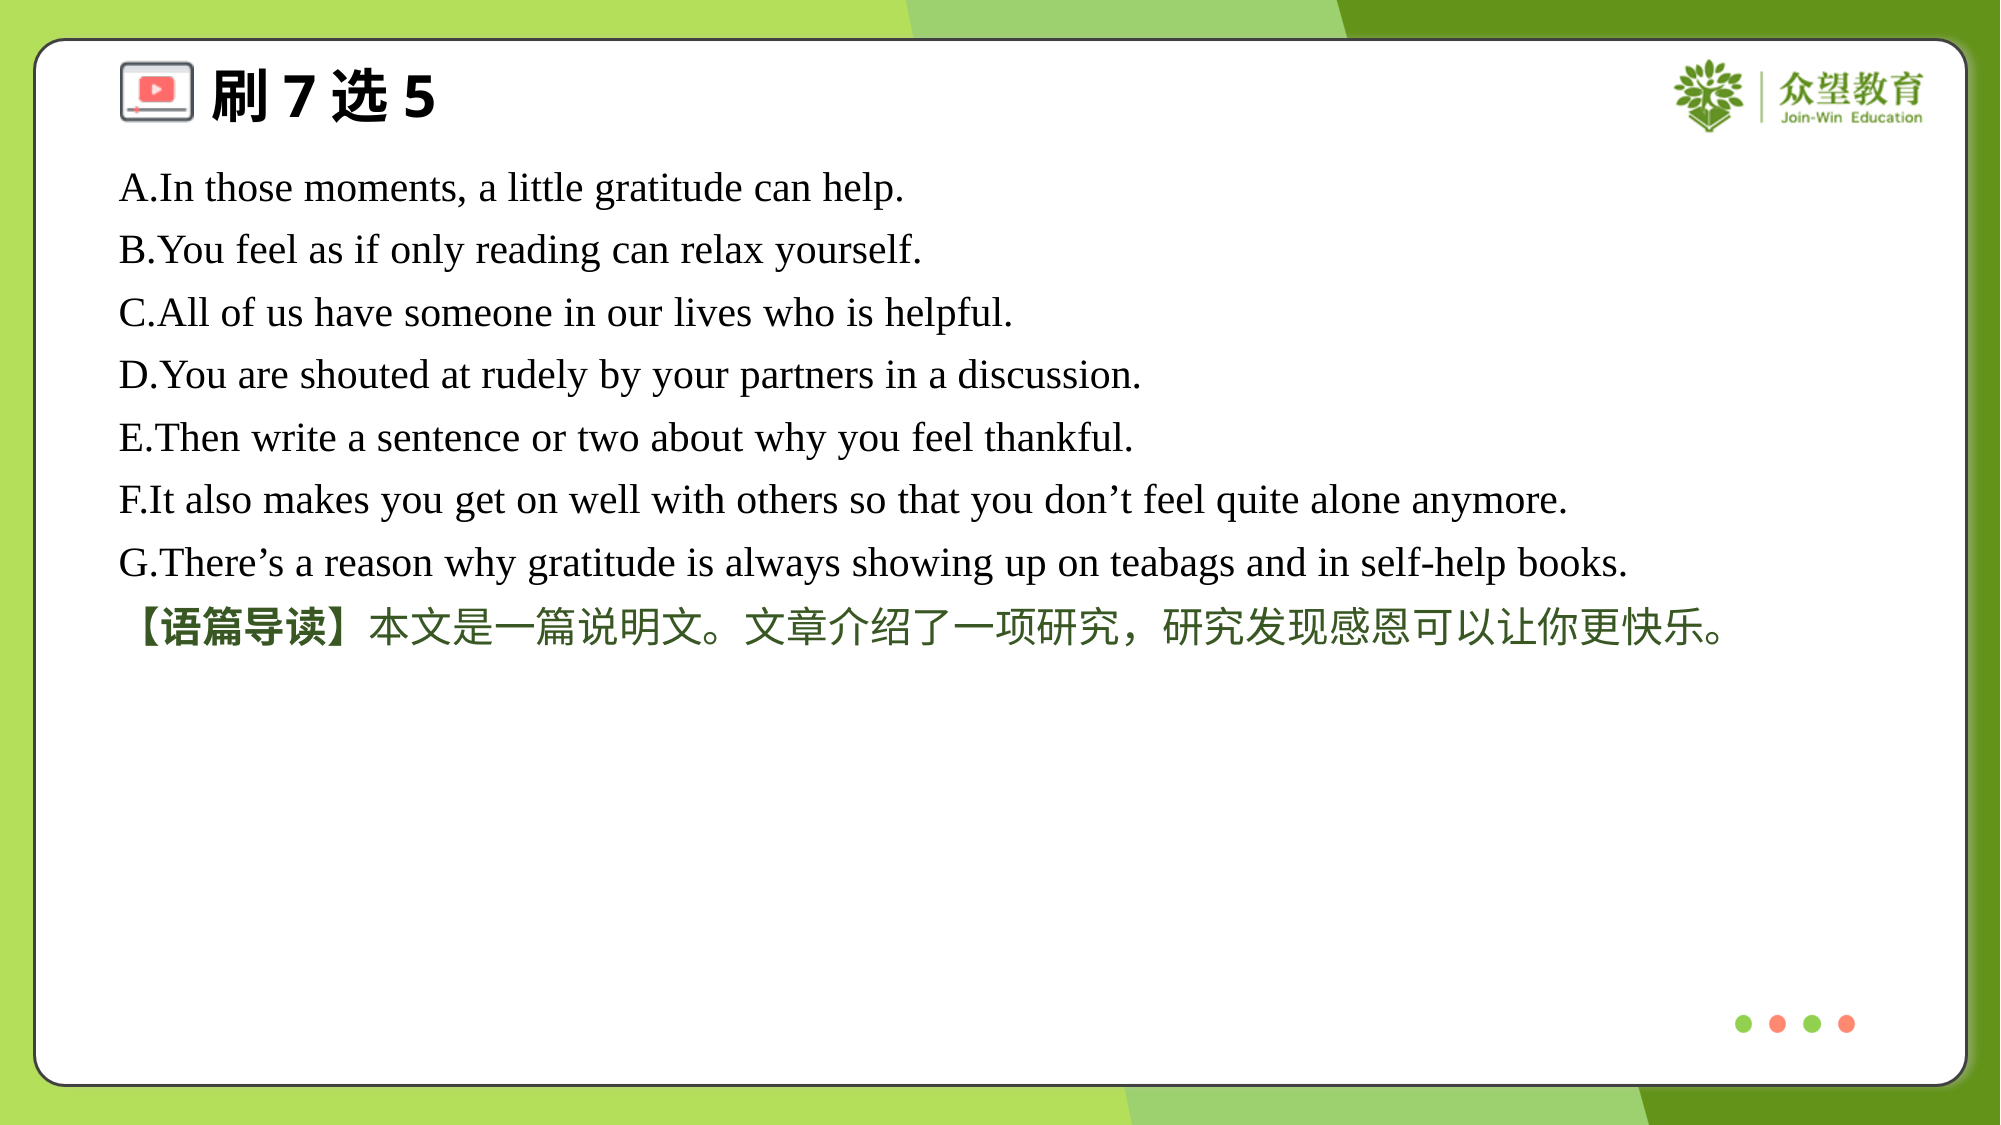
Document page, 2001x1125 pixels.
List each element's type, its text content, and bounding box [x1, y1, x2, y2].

text_box 【语篇导读】本文是一篇说明文。文章介绍了一项研究，研究发现感恩可以让你更快乐。 [118, 588, 1883, 652]
text_box A.In those moments, a little gratitude can help. B.You feel as if only reading can relax yourself. C.All of us have someone in our lives who is helpful. D.You are shouted at rudely by your partners in a discussion. E.Then write a sentence or two about why you feel thankful. F.It also makes you get on well with others so that you don’t feel quite alone anymore. G.There’s a reason why gratitude is always showing up on teabags and in self-help books. [118, 146, 1883, 585]
picture [0, 0, 2000, 1125]
